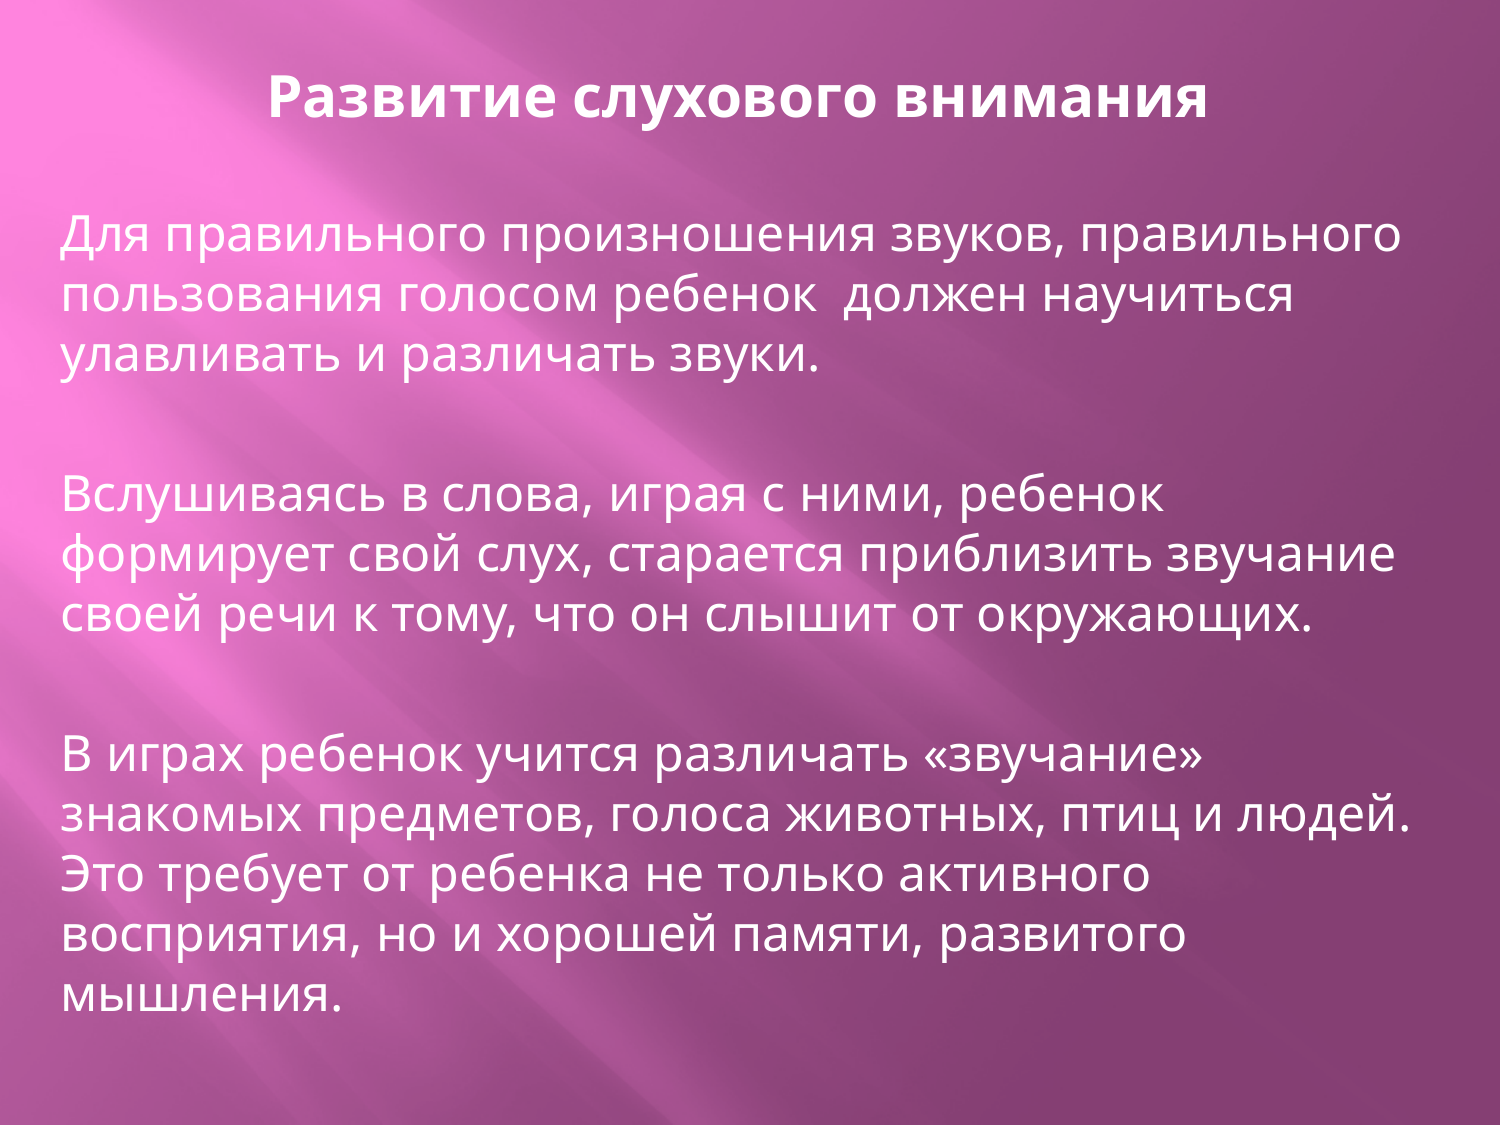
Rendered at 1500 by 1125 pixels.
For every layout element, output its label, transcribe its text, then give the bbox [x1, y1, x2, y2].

title Развитие слухового внимания [53, 113, 1424, 149]
list Для правильного произношения звуков, правильного пользования голосом ребенок должен научиться улавливать и различать звуки. Вслушиваясь в слова, играя с ними, ребенок формирует свой слух, старается приблизить звучание своей речи к тому, что он слышит от окружающих. В играх ребенок учится различать «звучание» знакомых предметов, голоса животных, птиц и людей. Это требует от ребенка не только активного восприятия, но и хорошей памяти, развитого мышления. [53, 149, 1447, 1059]
